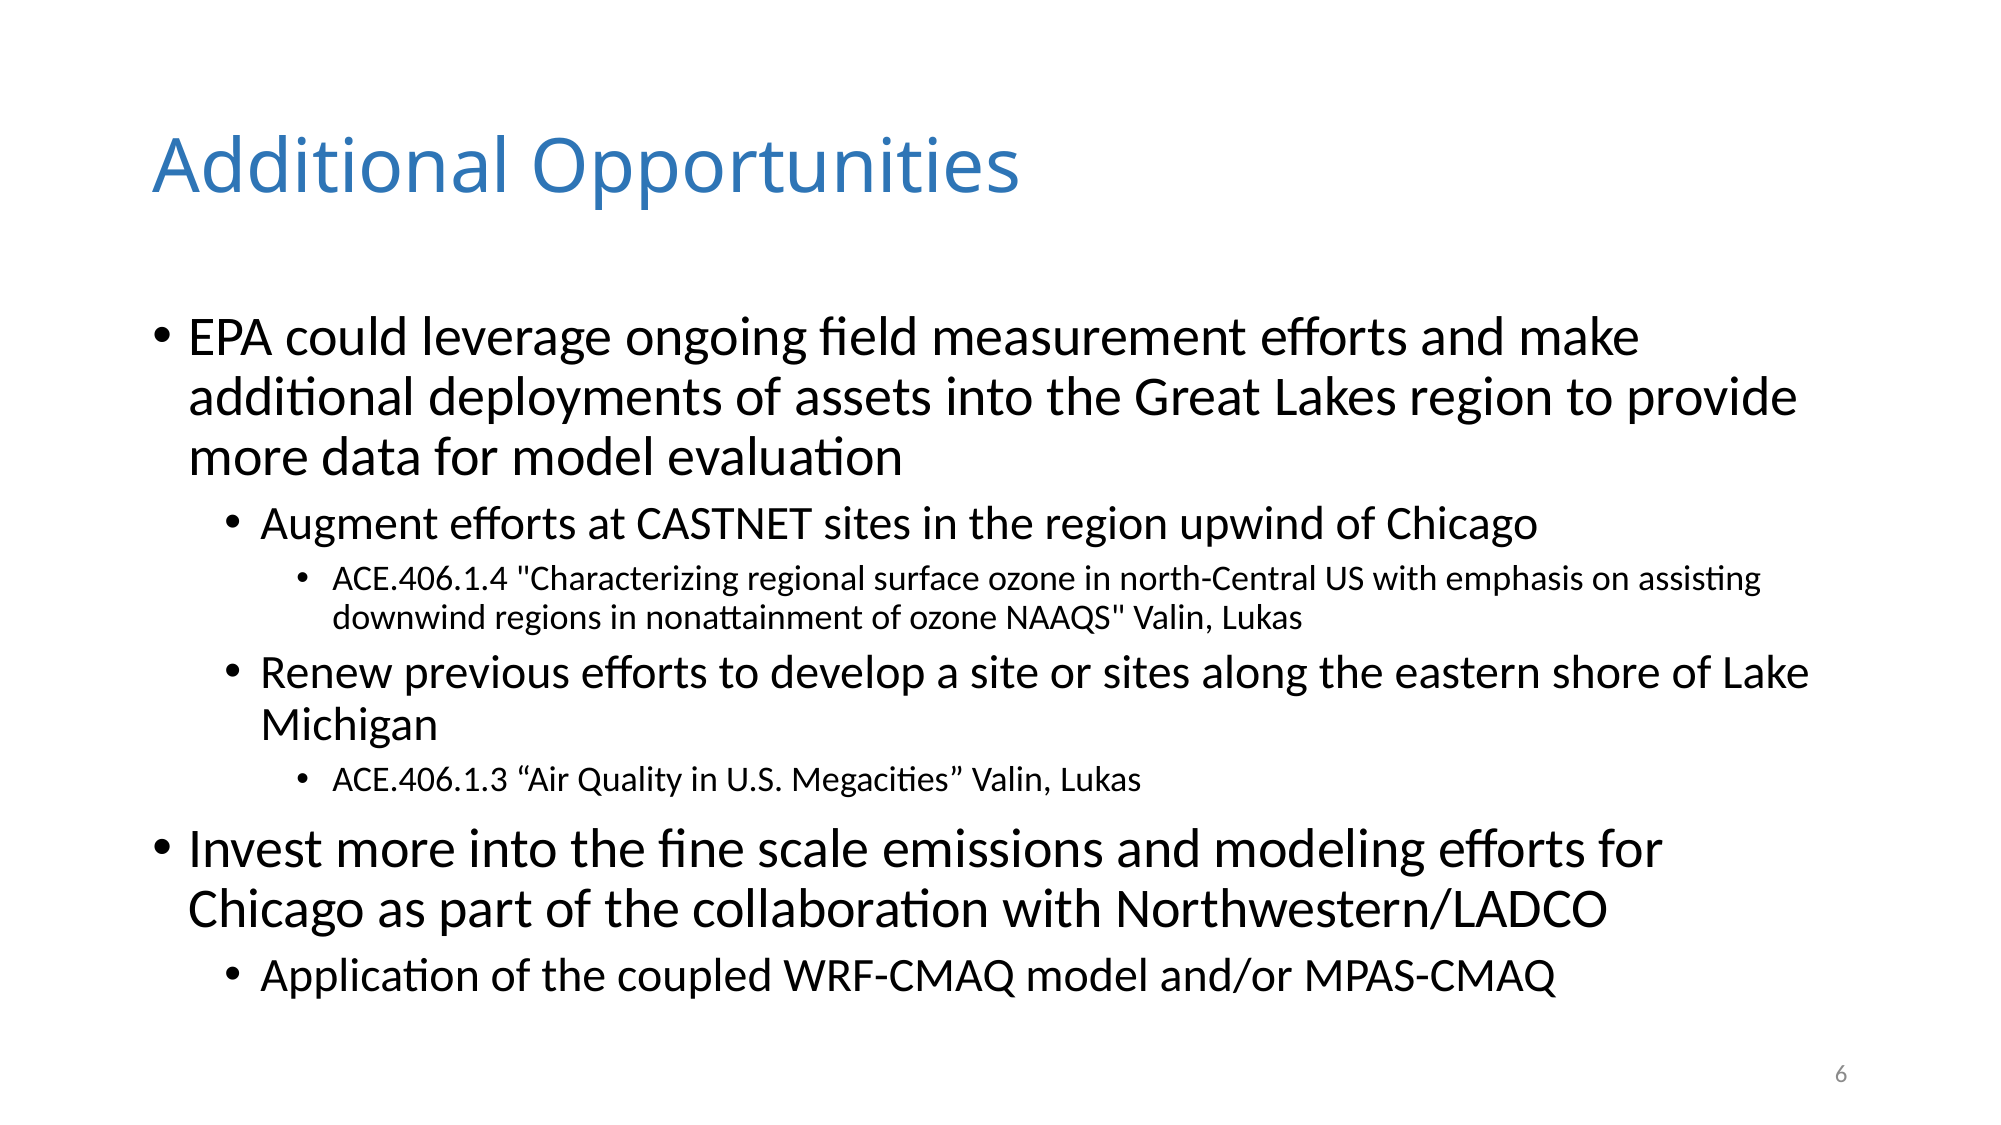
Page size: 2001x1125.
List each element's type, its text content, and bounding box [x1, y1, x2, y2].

slide_number 6 [1412, 1042, 1863, 1103]
title Additional Opportunities [137, 59, 1863, 278]
list EPA could leverage ongoing field measurement efforts and make additional deployments of assets into the Great Lakes region to provide more data for model evaluation Augment efforts at CASTNET sites in the region upwind of Chicago ACE.406.1.4 "Characterizing regional surface ozone in north-Central US with emphasis on assisting downwind regions in nonattainment of ozone NAAQS" Valin, Lukas Renew previous efforts to develop a site or sites along the eastern shore of Lake Michigan ACE.406.1.3 “Air Quality in U.S. Megacities” Valin, Lukas Invest more into the fine scale emissions and modeling efforts for Chicago as part of the collaboration with Northwestern/LADCO Application of the coupled WRF-CMAQ model and/or MPAS-CMAQ [137, 299, 1863, 1014]
